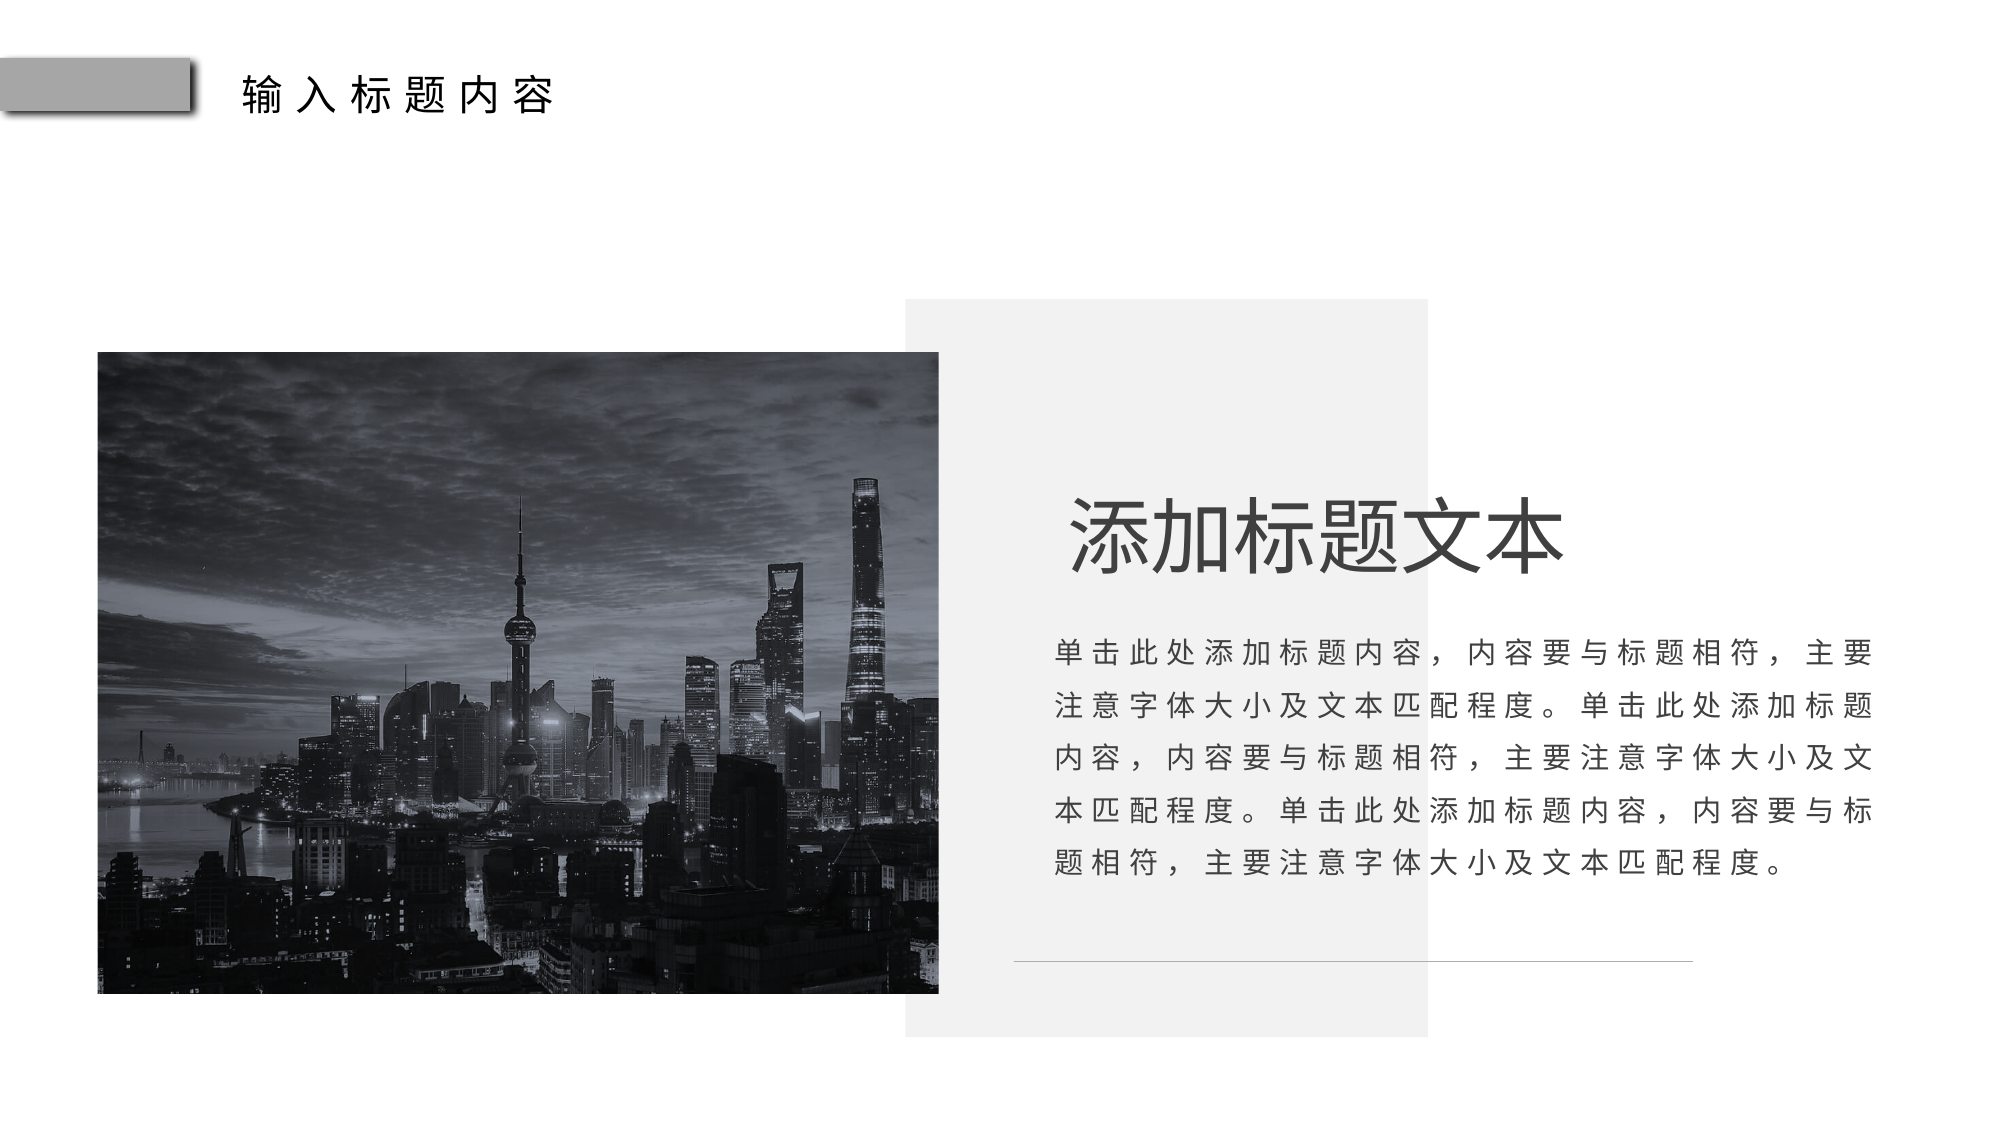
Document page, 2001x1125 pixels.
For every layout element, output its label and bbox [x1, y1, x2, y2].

text_box [1039, 426, 1930, 886]
picture [97, 342, 939, 994]
text_box [904, 298, 1429, 1038]
